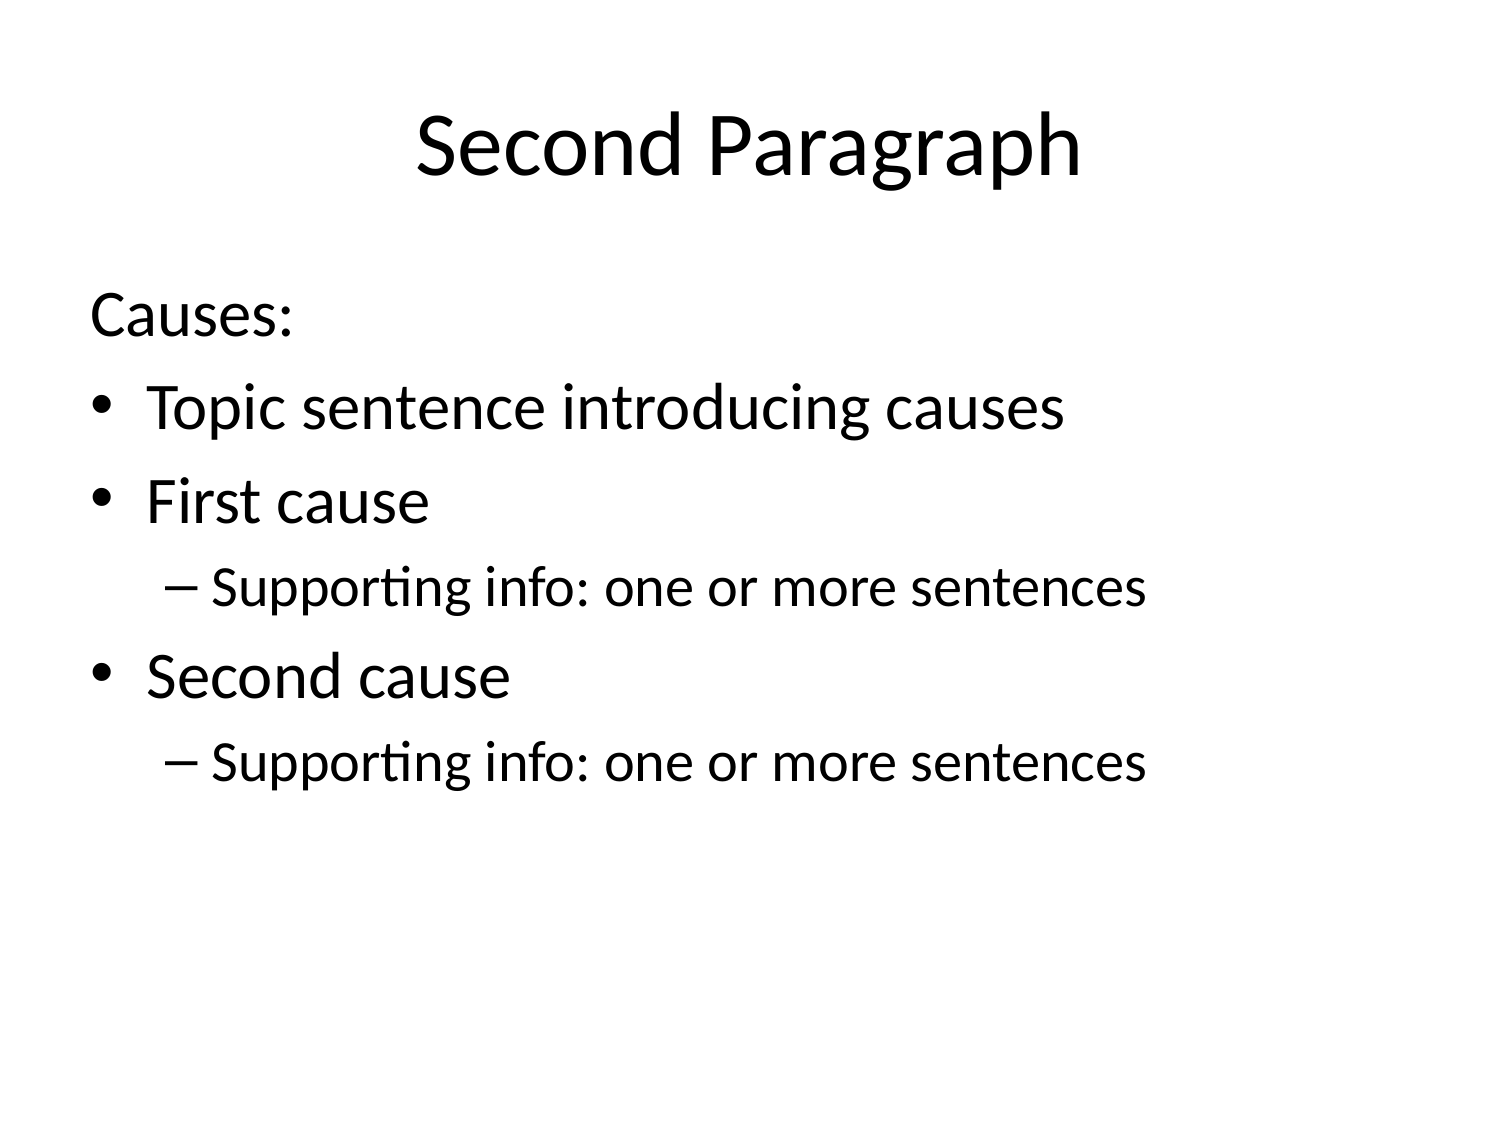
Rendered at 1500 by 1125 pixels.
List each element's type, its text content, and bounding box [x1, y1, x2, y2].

title Second Paragraph [75, 45, 1425, 233]
list Causes: Topic sentence introducing causes First cause Supporting info: one or more sentences Second cause Supporting info: one or more sentences [75, 262, 1425, 1005]
